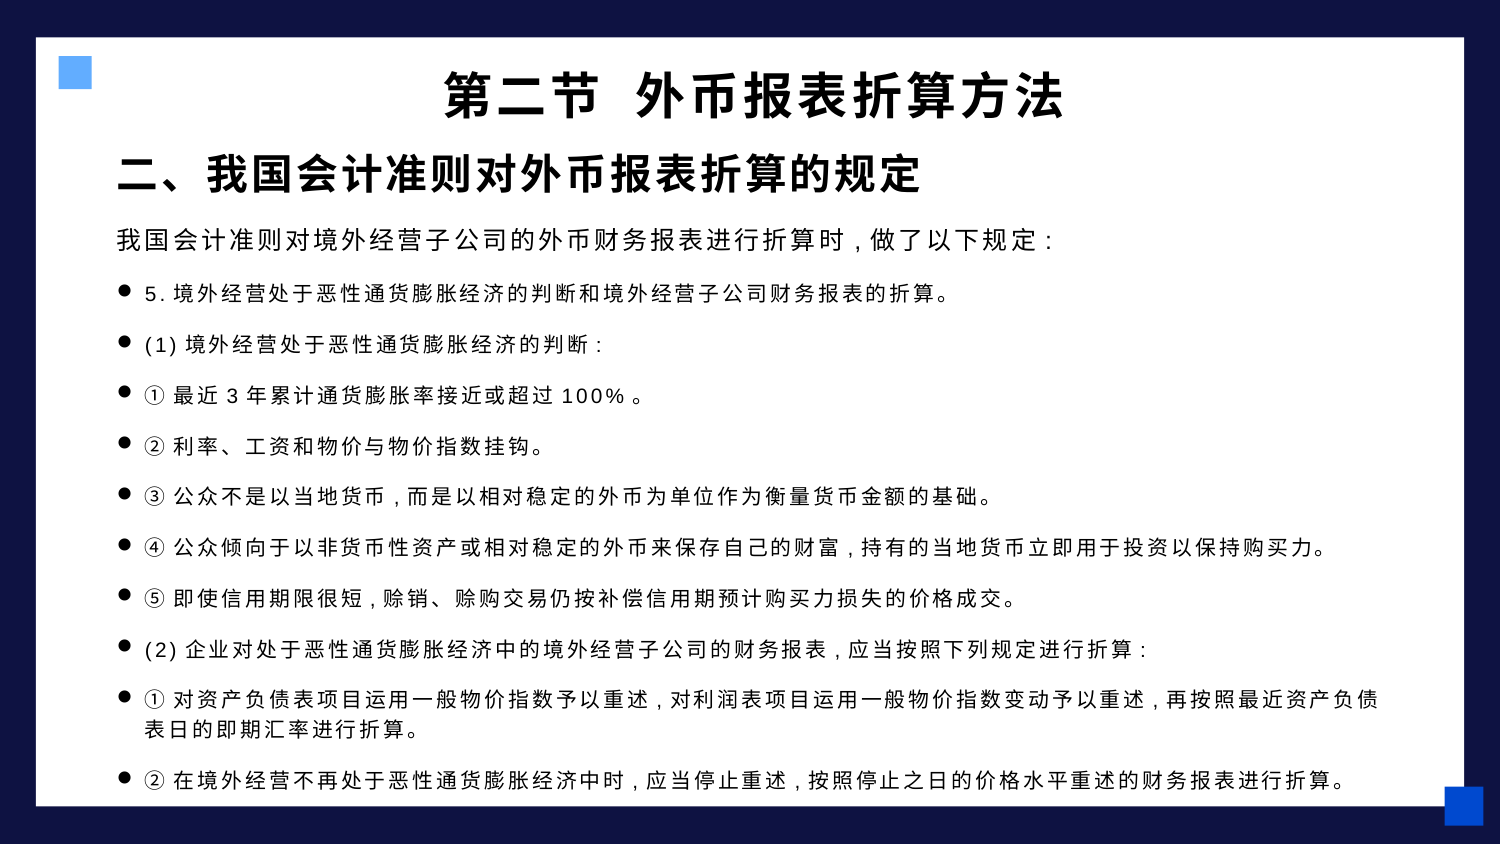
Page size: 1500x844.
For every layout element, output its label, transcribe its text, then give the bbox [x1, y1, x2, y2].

list 二、我国会计准则对外币报表折算的规定 我国会计准则对境外经营子公司的外币财务报表进行折算时,做了以下规定: 5.境外经营处于恶性通货膨胀经济的判断和境外经营子公司财务报表的折算。 (1)境外经营处于恶性通货膨胀经济的判断: ①最近3年累计通货膨胀率接近或超过100%。 ②利率、工资和物价与物价指数挂钩。 ③公众不是以当地货币,而是以相对稳定的外币为单位作为衡量货币金额的基础。 ④公众倾向于以非货币性资产或相对稳定的外币来保存自己的财富,持有的当地货币立即用于投资以保持购买力。 ⑤即使信用期限很短,赊销、赊购交易仍按补偿信用期预计购买力损失的价格成交。 (2)企业对处于恶性通货膨胀经济中的境外经营子公司的财务报表,应当按照下列规定进行折算: ①对资产负债表项目运用一般物价指数予以重述,对利润表项目运用一般物价指数变动予以重述,再按照最近资产负债表日的即期汇率进行折算。 ②在境外经营不再处于恶性通货膨胀经济中时,应当停止重述,按照停止之日的价格水平重述的财务报表进行折算。 [100, 138, 1400, 563]
title 第二节 外币报表折算方法 [159, 43, 1344, 133]
